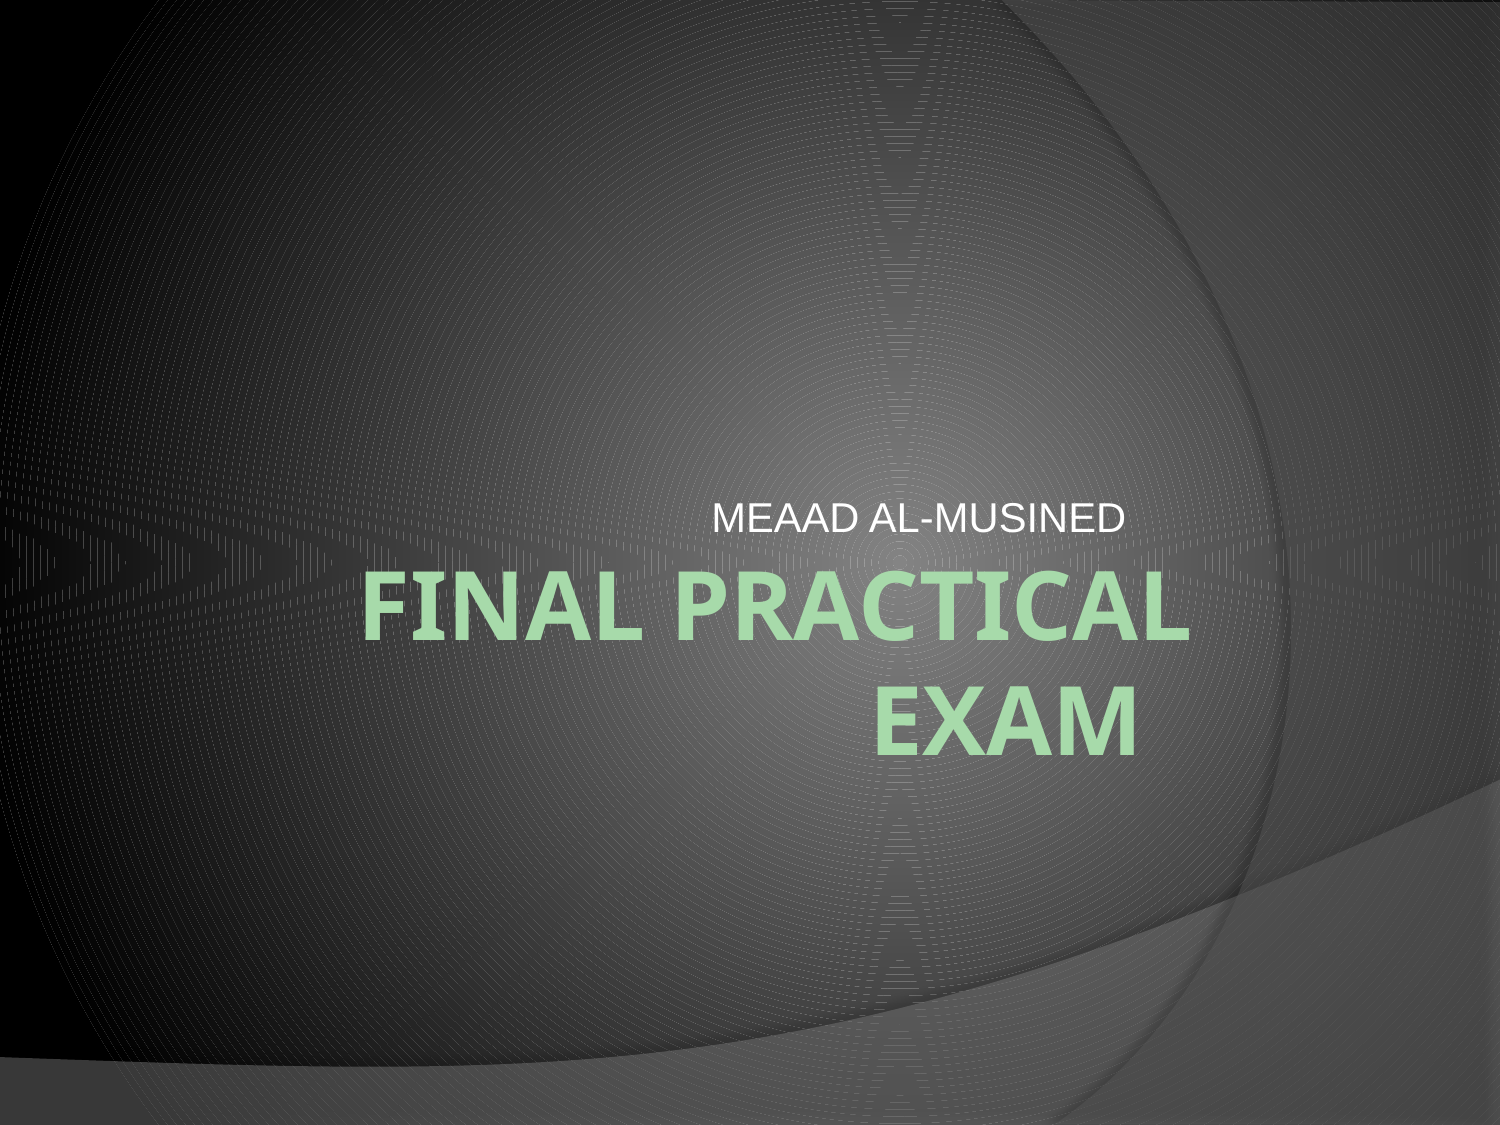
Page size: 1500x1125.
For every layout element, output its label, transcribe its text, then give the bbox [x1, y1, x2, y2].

subtitle MEAAD AL-MUSINED [71, 253, 1134, 541]
title FINAL PRACTICAL EXAM [75, 537, 1201, 915]
